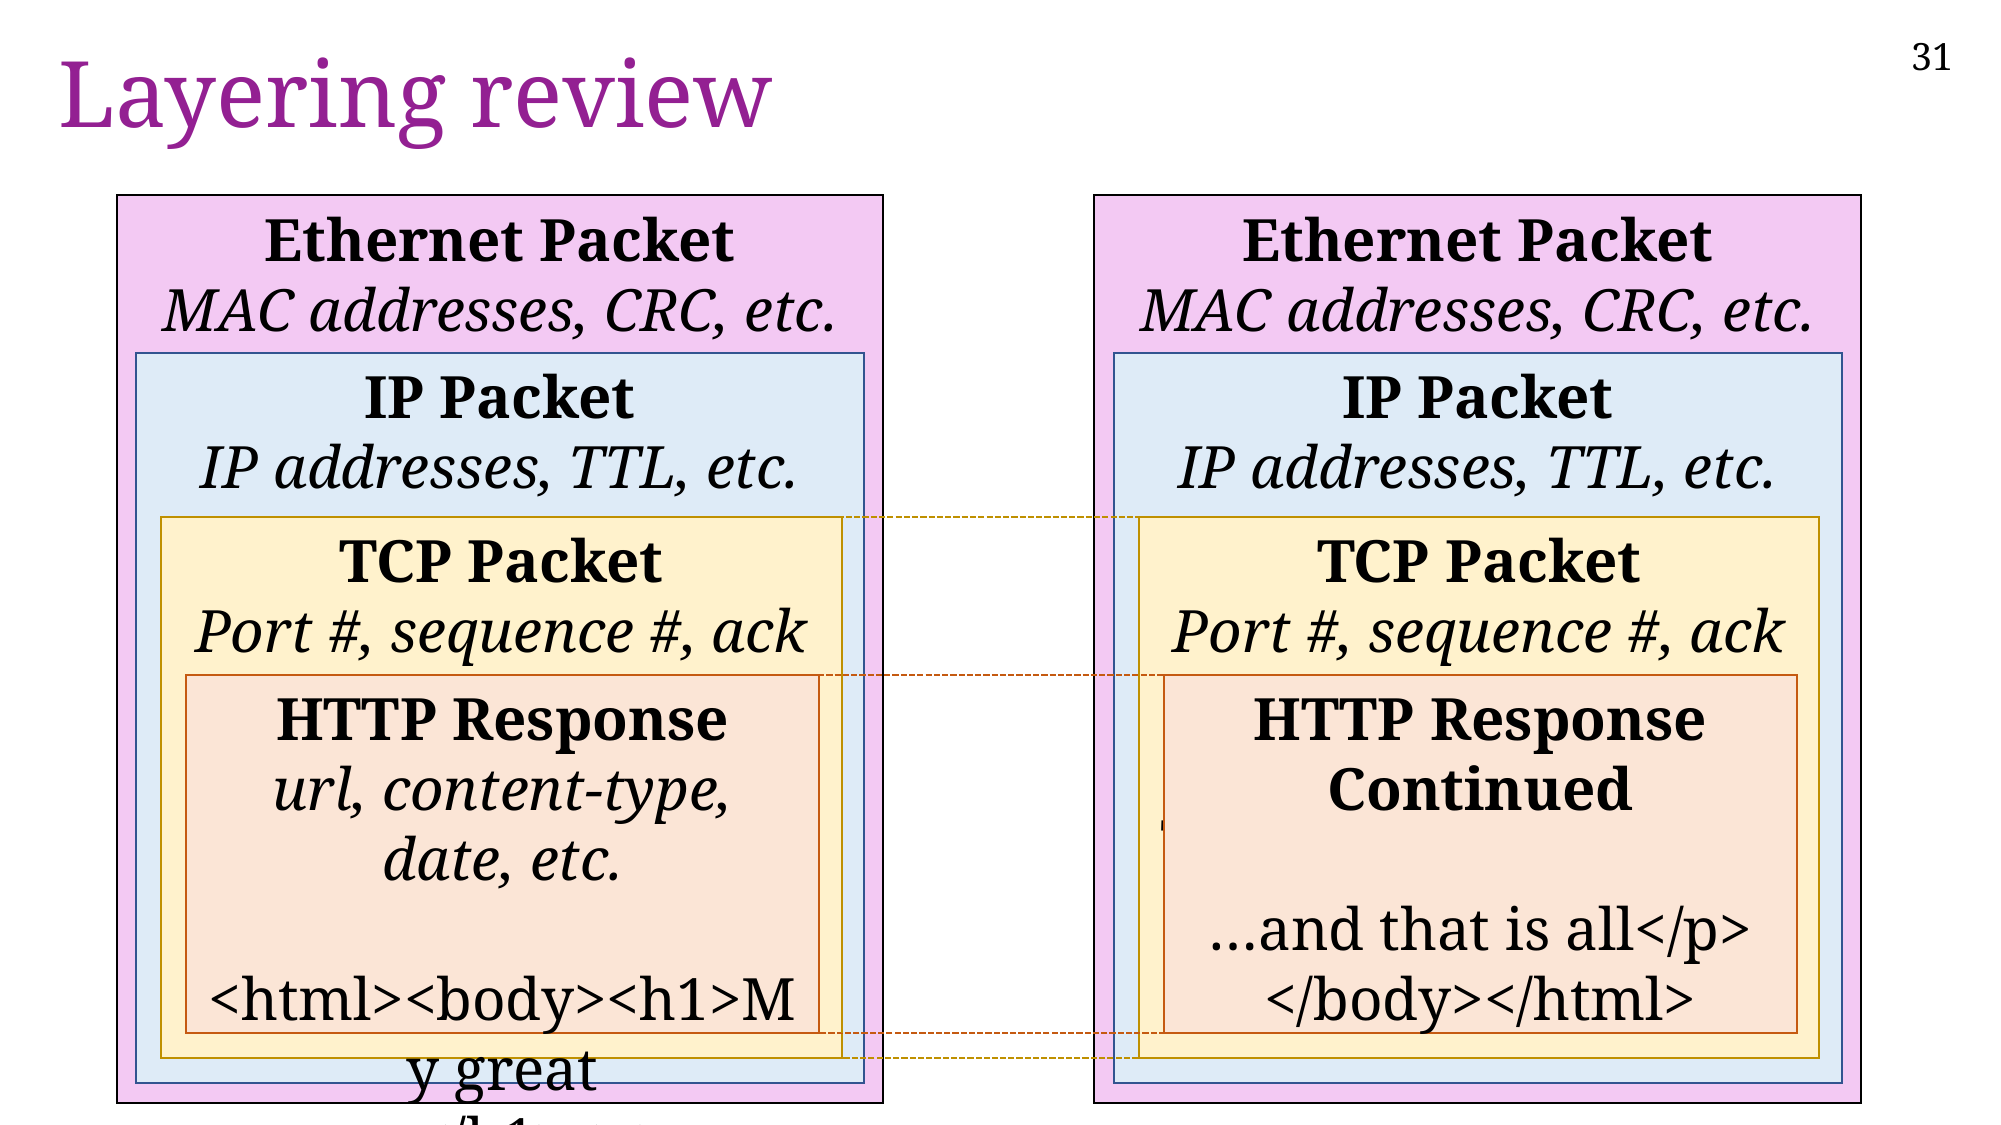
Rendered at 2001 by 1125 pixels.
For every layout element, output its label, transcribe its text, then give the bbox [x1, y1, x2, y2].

text_box [841, 516, 1140, 1059]
text_box TCP Packet Port #, sequence #, ack #, etc. TCP payload continued [1139, 516, 1820, 1059]
text_box IP Packet IP addresses, TTL, etc. IP payload [135, 352, 865, 1084]
text_box HTTP Response Continued …and that is all</p> </body></html> [1164, 674, 1798, 1034]
text_box [818, 674, 841, 1034]
text_box Ethernet Packet MAC addresses, CRC, etc. Ethernet payload [116, 194, 884, 1104]
text_box TCP Packet Port #, sequence #, ack #, etc. TCP payload [160, 516, 841, 1059]
text_box HTTP Response url, content-type, date, etc. <html><body><h1>My great page</h1><p>… [185, 674, 819, 1034]
title Layering review [43, 25, 1953, 171]
text_box [1139, 674, 1165, 1034]
text_box Ethernet Packet MAC addresses, CRC, etc. [1093, 194, 1862, 1104]
text_box IP Packet IP addresses, TTL, etc. [1113, 352, 1843, 1084]
